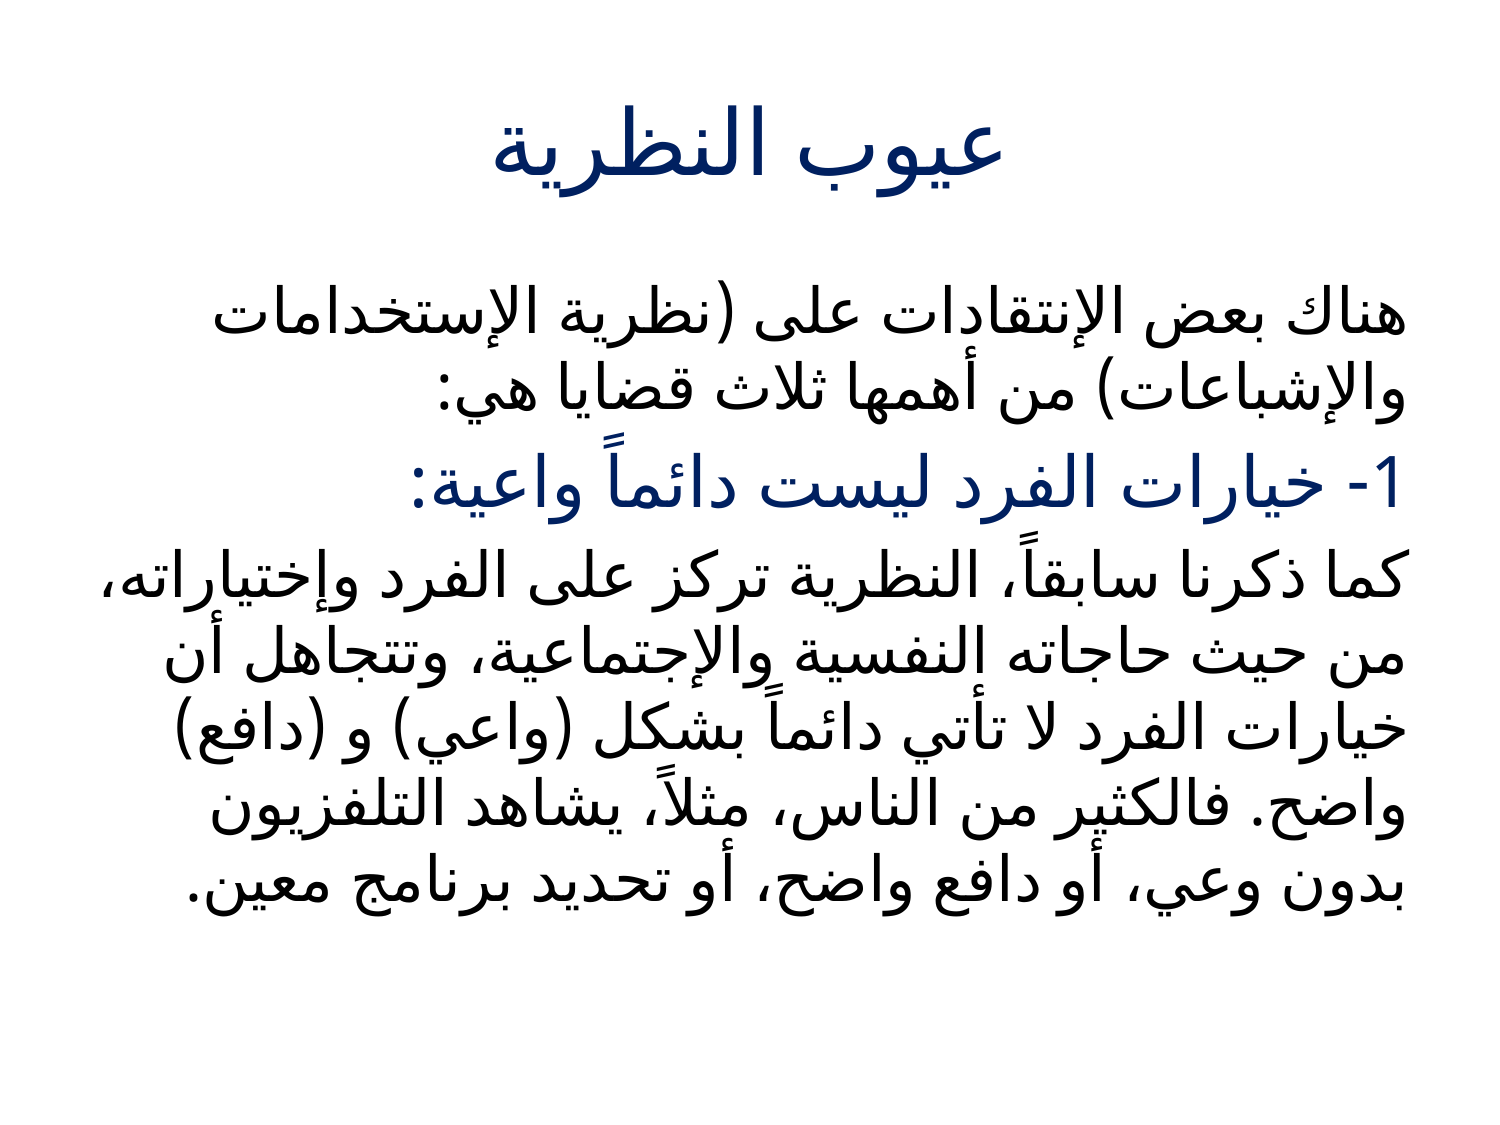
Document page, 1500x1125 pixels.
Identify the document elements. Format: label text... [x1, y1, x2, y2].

list هناك بعض الإنتقادات على (نظرية الإستخدامات والإشباعات) من أهمها ثلاث قضايا هي: 1- خيارات الفرد ليست دائماً واعية: كما ذكرنا سابقاً، النظرية تركز على الفرد وإختياراته، من حيث حاجاته النفسية والإجتماعية، وتتجاهل أن خيارات الفرد لا تأتي دائماً بشكل (واعي) و (دافع) واضح. فالكثير من الناس، مثلاً، يشاهد التلفزيون بدون وعي، أو دافع واضح، أو تحديد برنامج معين. [75, 262, 1425, 1005]
title عيوب النظرية [75, 45, 1425, 233]
